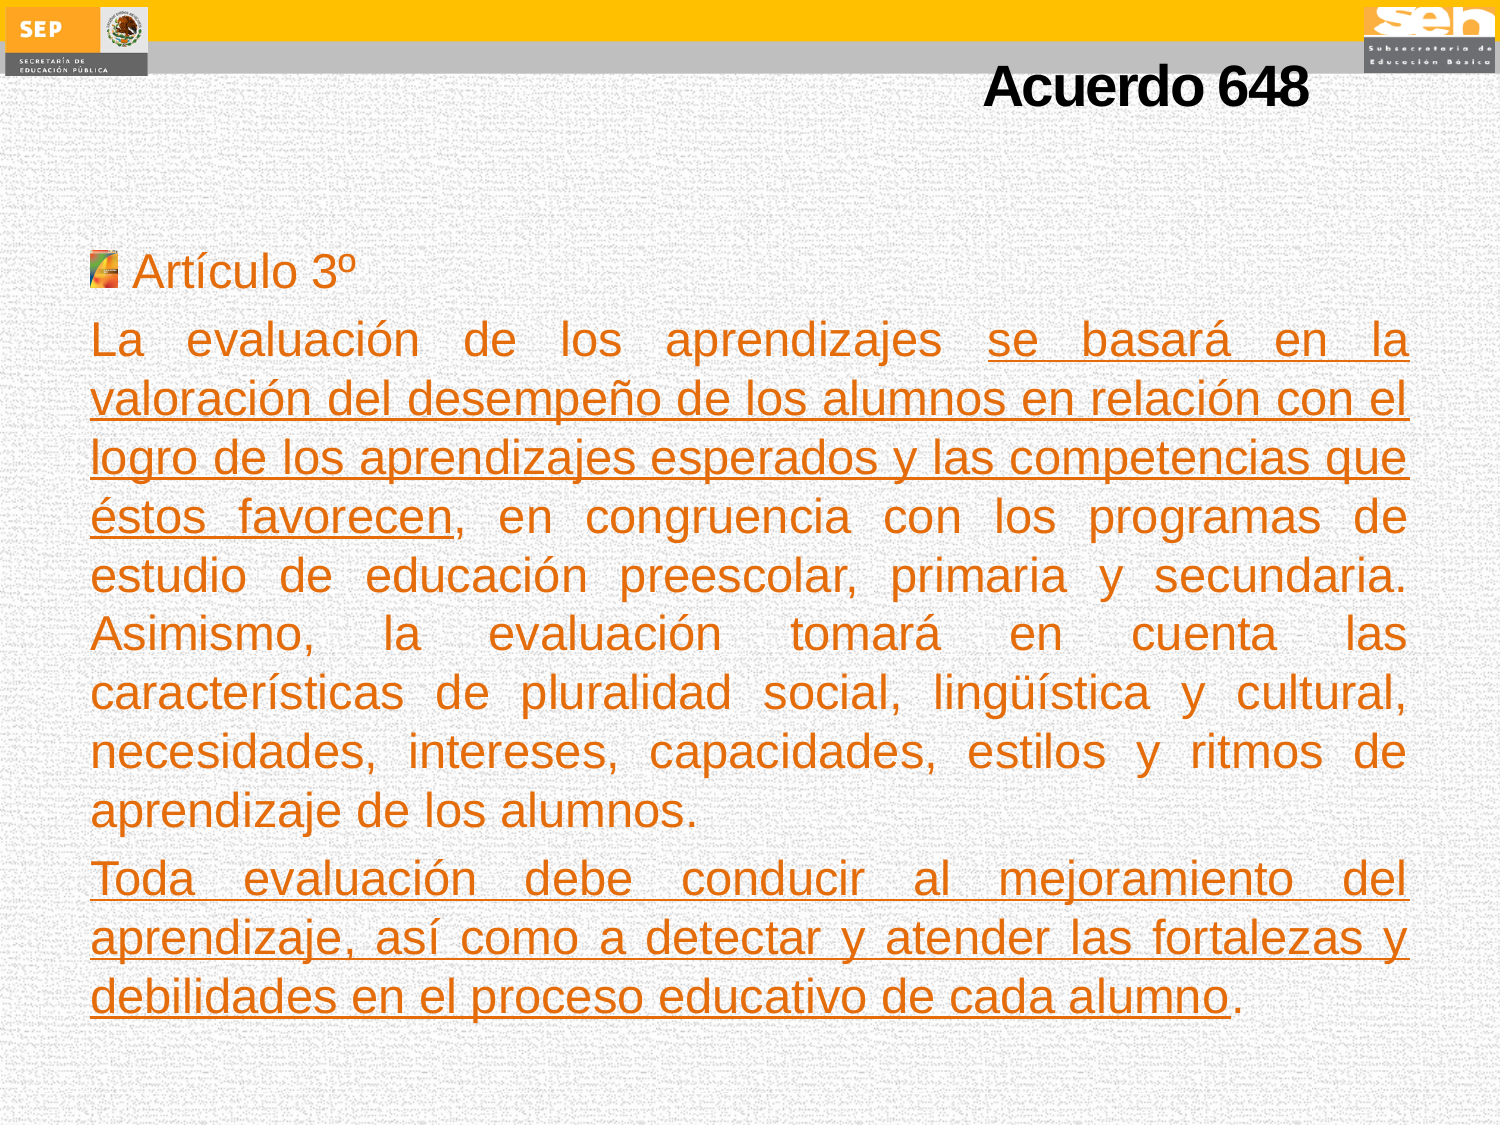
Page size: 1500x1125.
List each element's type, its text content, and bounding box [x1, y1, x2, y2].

picture [1364, 7, 1495, 73]
title Acuerdo 648 [171, 28, 1341, 138]
picture [90, 250, 127, 288]
picture [5, 7, 148, 76]
list Artículo 3º La evaluación de los aprendizajes se basará en la valoración del desempeño de los alumnos en relación con el logro de los aprendizajes esperados y las competencias que éstos favorecen, en congruencia con los programas de estudio de educación preescolar, primaria y secundaria. Asimismo, la evaluación tomará en cuenta las características de pluralidad social, lingüística y cultural, necesidades, intereses, capacidades, estilos y ritmos de aprendizaje de los alumnos. Toda evaluación debe conducir al mejoramiento del aprendizaje, así como a detectar y atender las fortalezas y debilidades en el proceso educativo de cada alumno. [75, 231, 1425, 1032]
